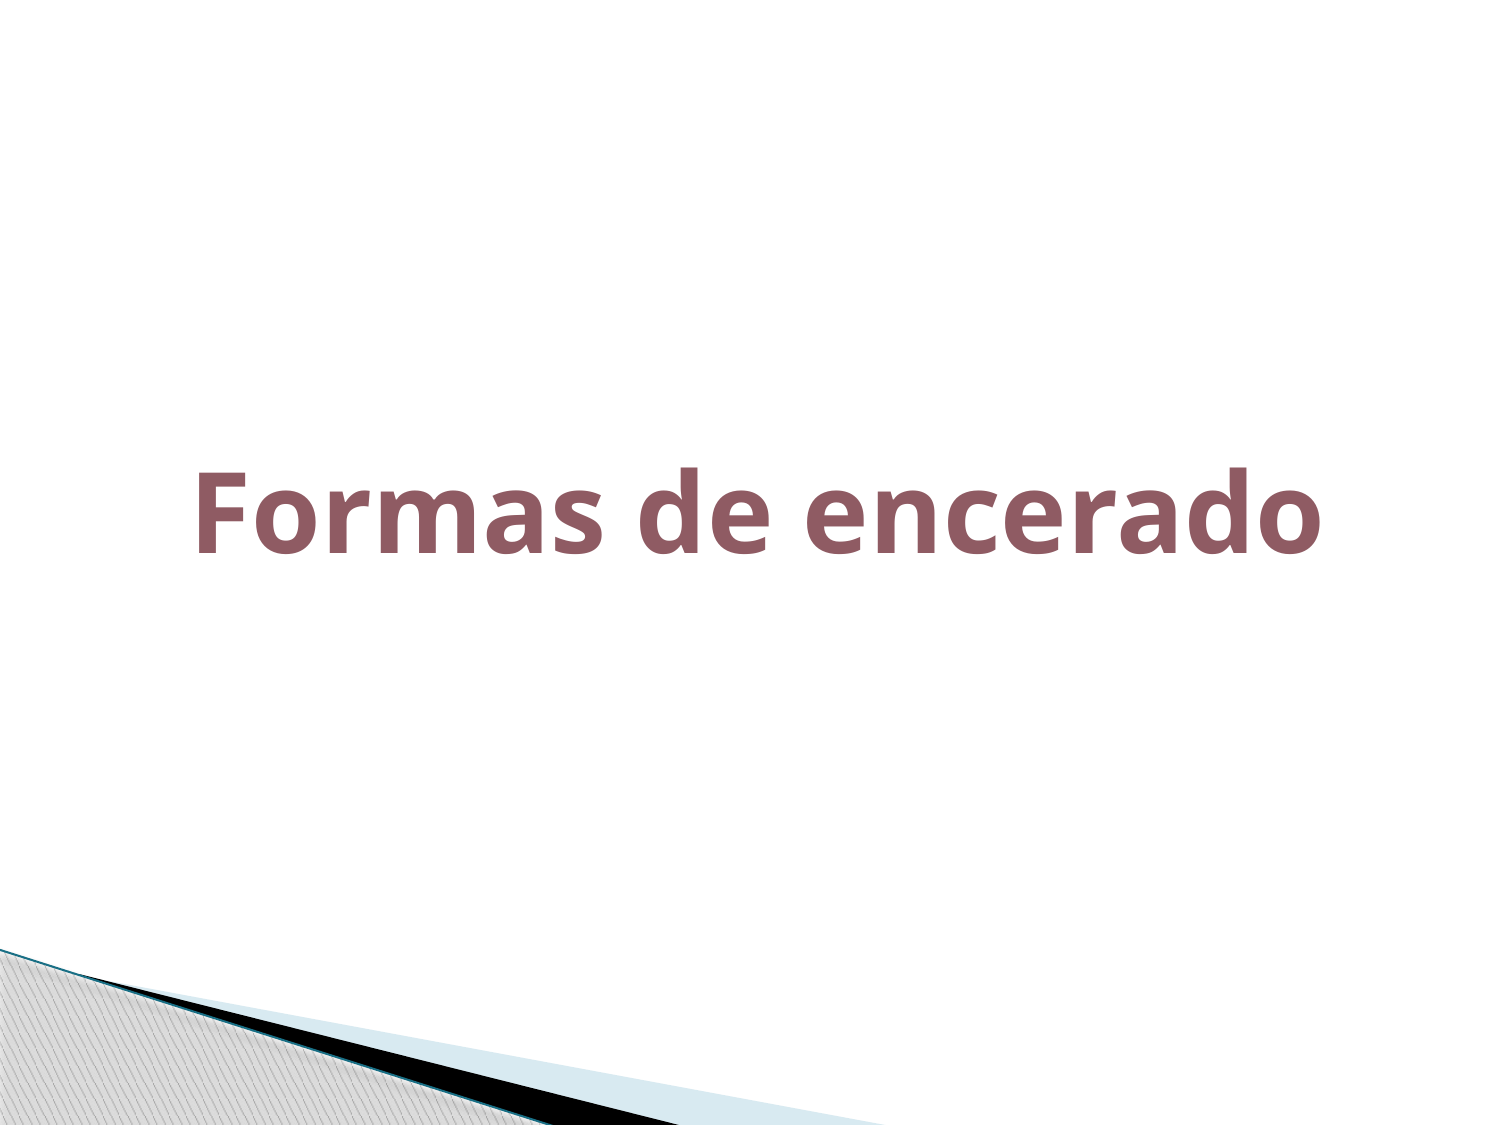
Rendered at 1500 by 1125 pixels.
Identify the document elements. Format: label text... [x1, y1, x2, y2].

text_box Formas de encerado [175, 433, 1341, 584]
